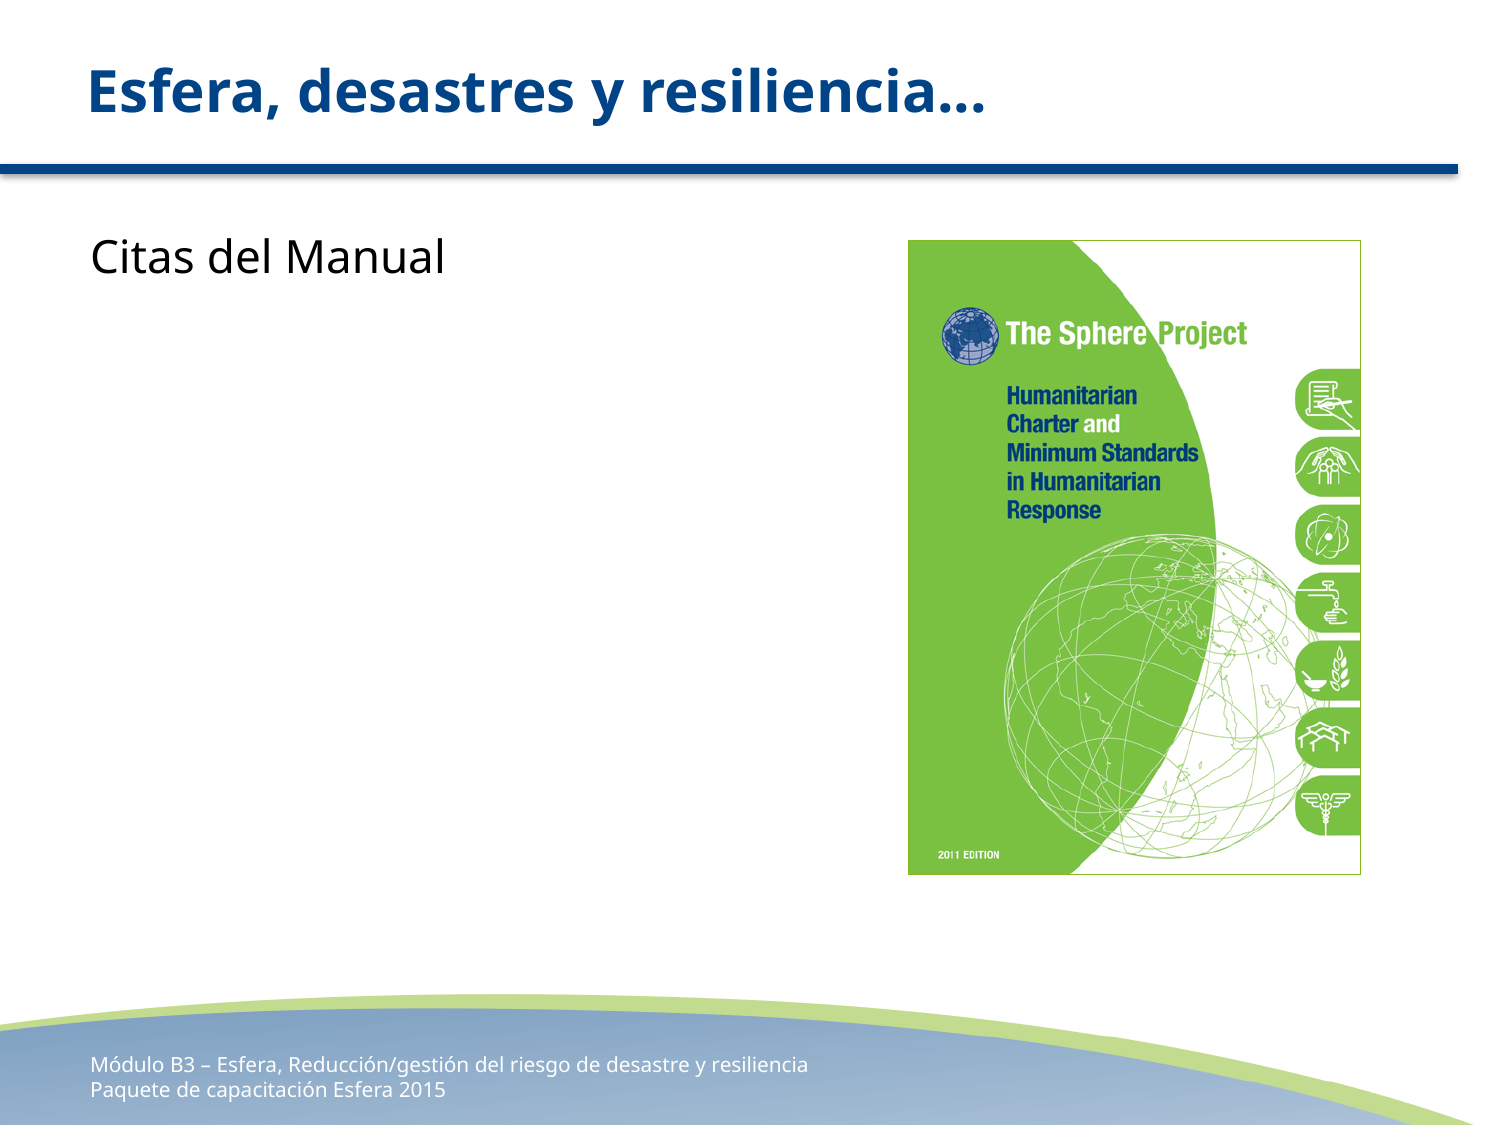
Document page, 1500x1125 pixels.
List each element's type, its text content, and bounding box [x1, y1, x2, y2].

list Citas del Manual [75, 219, 1425, 318]
title Esfera, desastres y resiliencia... [75, 0, 1425, 178]
picture [908, 240, 1360, 875]
picture [0, 992, 1500, 1125]
footer Módulo B3 – Esfera, Reducción/gestión del riesgo de desastre y resiliencia Paquete de capacitación Esfera 2015 [75, 1046, 1072, 1107]
